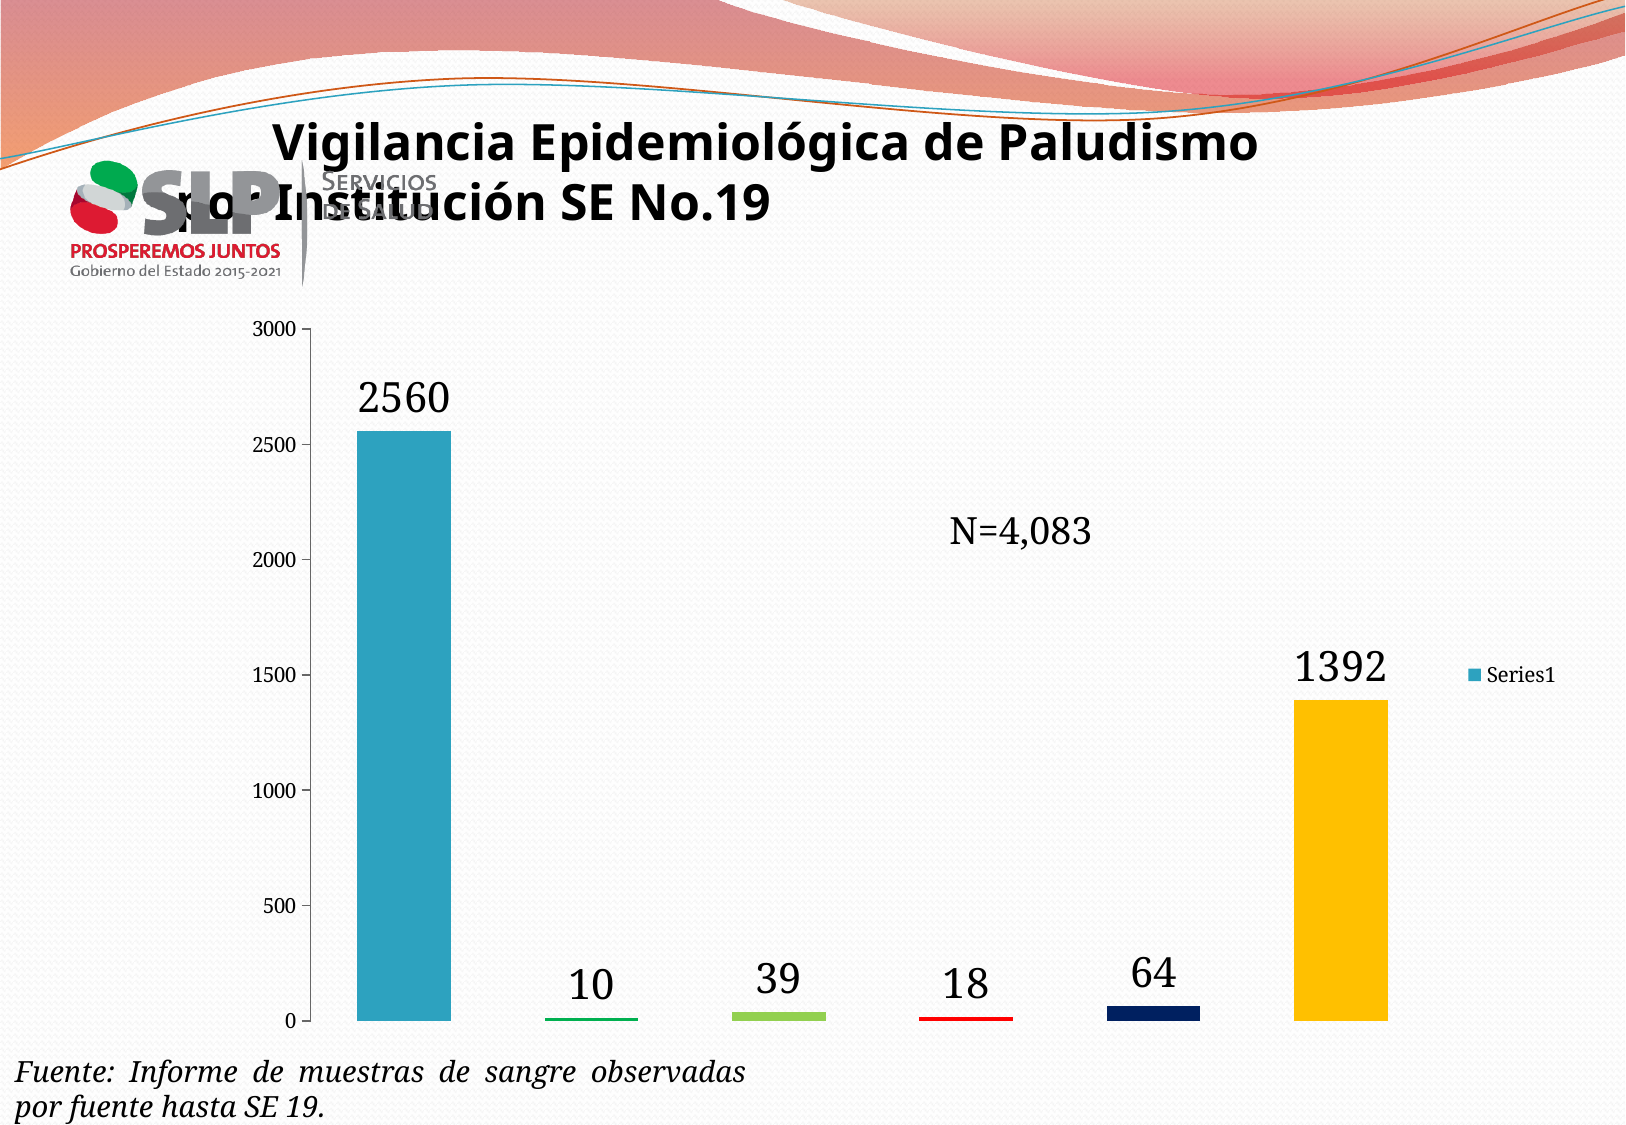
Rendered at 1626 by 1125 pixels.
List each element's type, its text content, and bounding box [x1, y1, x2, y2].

picture [70, 160, 436, 287]
chart [224, 299, 1576, 1051]
text_box Fuente: Informe de muestras de sangre observadas por fuente hasta SE 19. [0, 975, 762, 1125]
text_box Vigilancia Epidemiológica de Paludismo por Institución SE No.19 [44, 43, 1625, 239]
